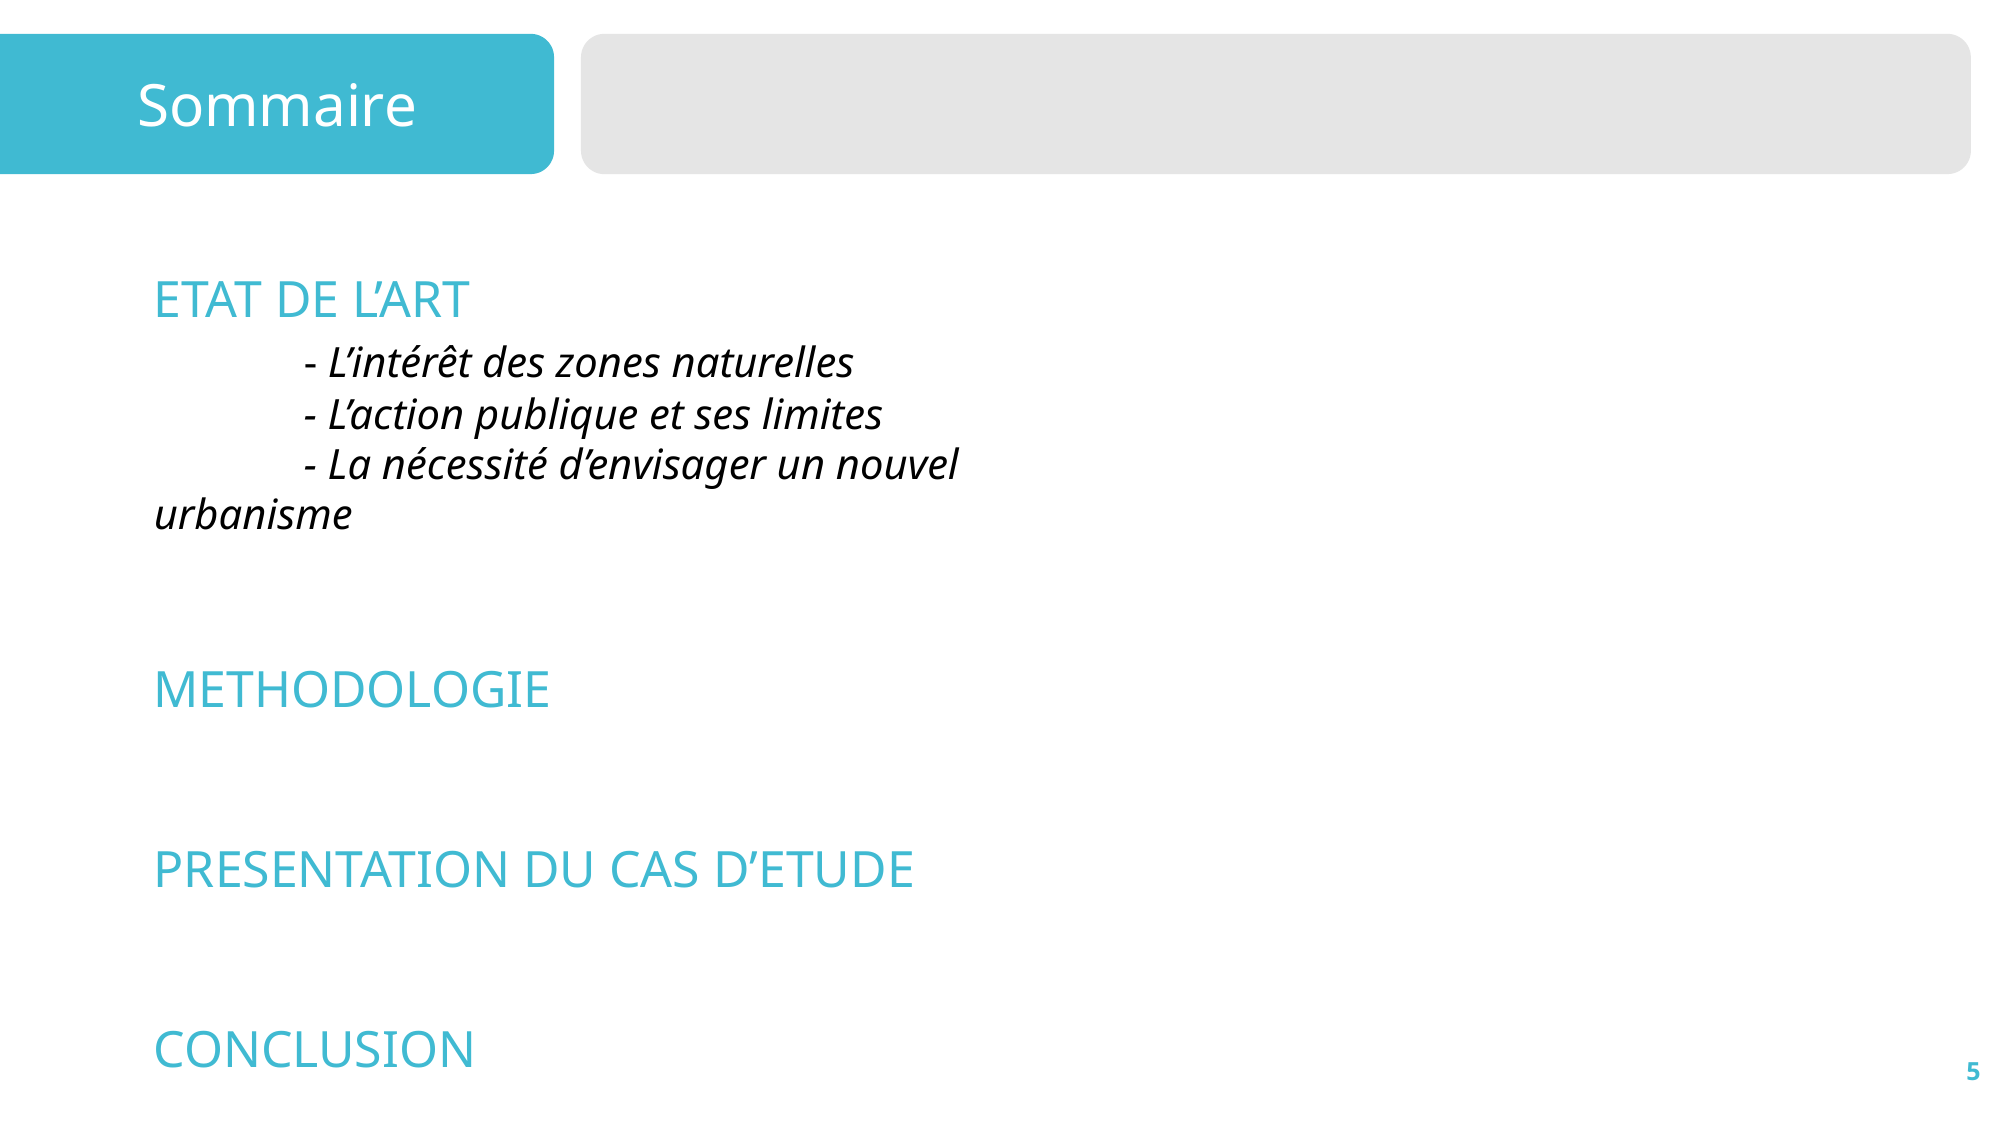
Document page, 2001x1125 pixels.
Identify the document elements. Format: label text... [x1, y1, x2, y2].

slide_number 5 [1744, 1042, 1996, 1103]
text_box ETAT DE L’ART - L’intérêt des zones naturelles - L’action publique et ses limites - La nécessité d’envisager un nouvel urbanisme METHODOLOGIE PRESENTATION DU CAS D’ETUDE CONCLUSION [138, 260, 1112, 1085]
text_box Sommaire [26, 61, 527, 146]
text_box [580, 32, 1972, 176]
text_box [0, 32, 555, 176]
